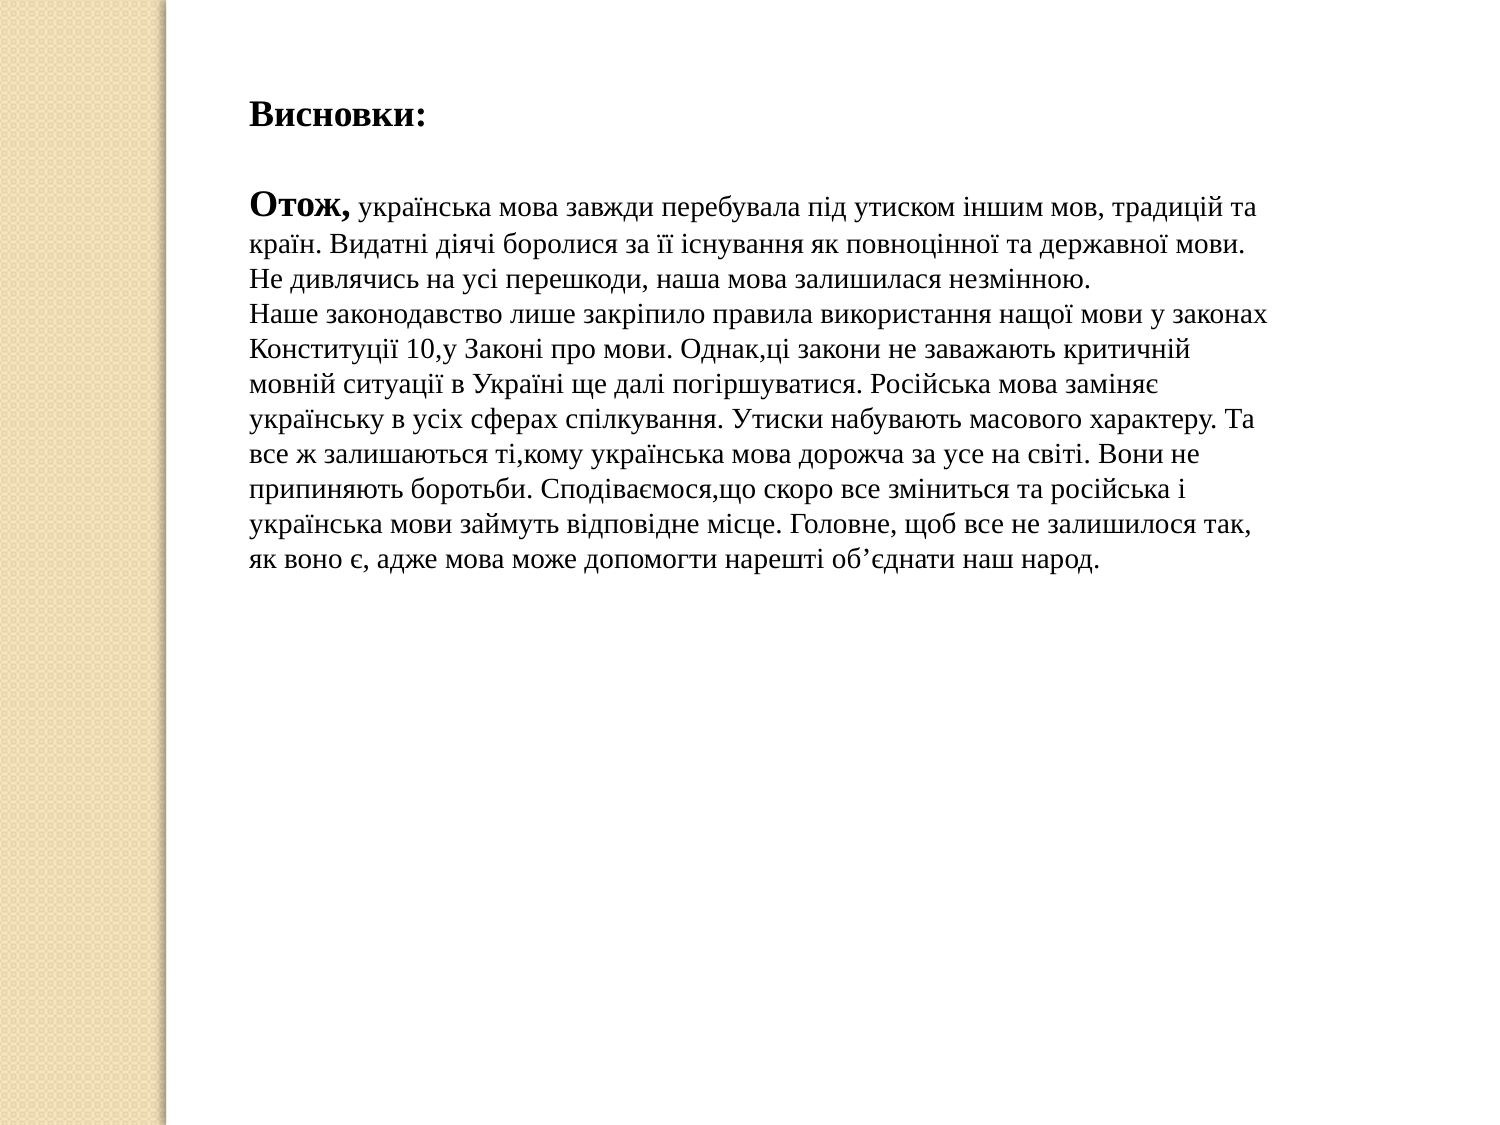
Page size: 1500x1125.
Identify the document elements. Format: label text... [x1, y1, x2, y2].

text_box Висновки: Отож, українська мова завжди перебувала під утиском іншим мов, традицій та країн. Видатні діячі боролися за її існування як повноцінної та державної мови. Не дивлячись на усі перешкоди, наша мова залишилася незмінною. Наше законодавство лише закріпило правила використання нащої мови у законах Конституції 10,у Законі про мови. Однак,ці закони не заважають критичній мовній ситуації в Україні ще далі погіршуватися. Російська мова заміняє українську в усіх сферах спілкування. Утиски набувають масового характеру. Та все ж залишаються ті,кому українська мова дорожча за усе на світі. Вони не припиняють боротьби. Сподіваємося,що скоро все зміниться та російська і українська мови займуть відповідне місце. Головне, щоб все не залишилося так, як воно є, адже мова може допомогти нарешті об’єднати наш народ. [234, 81, 1289, 582]
